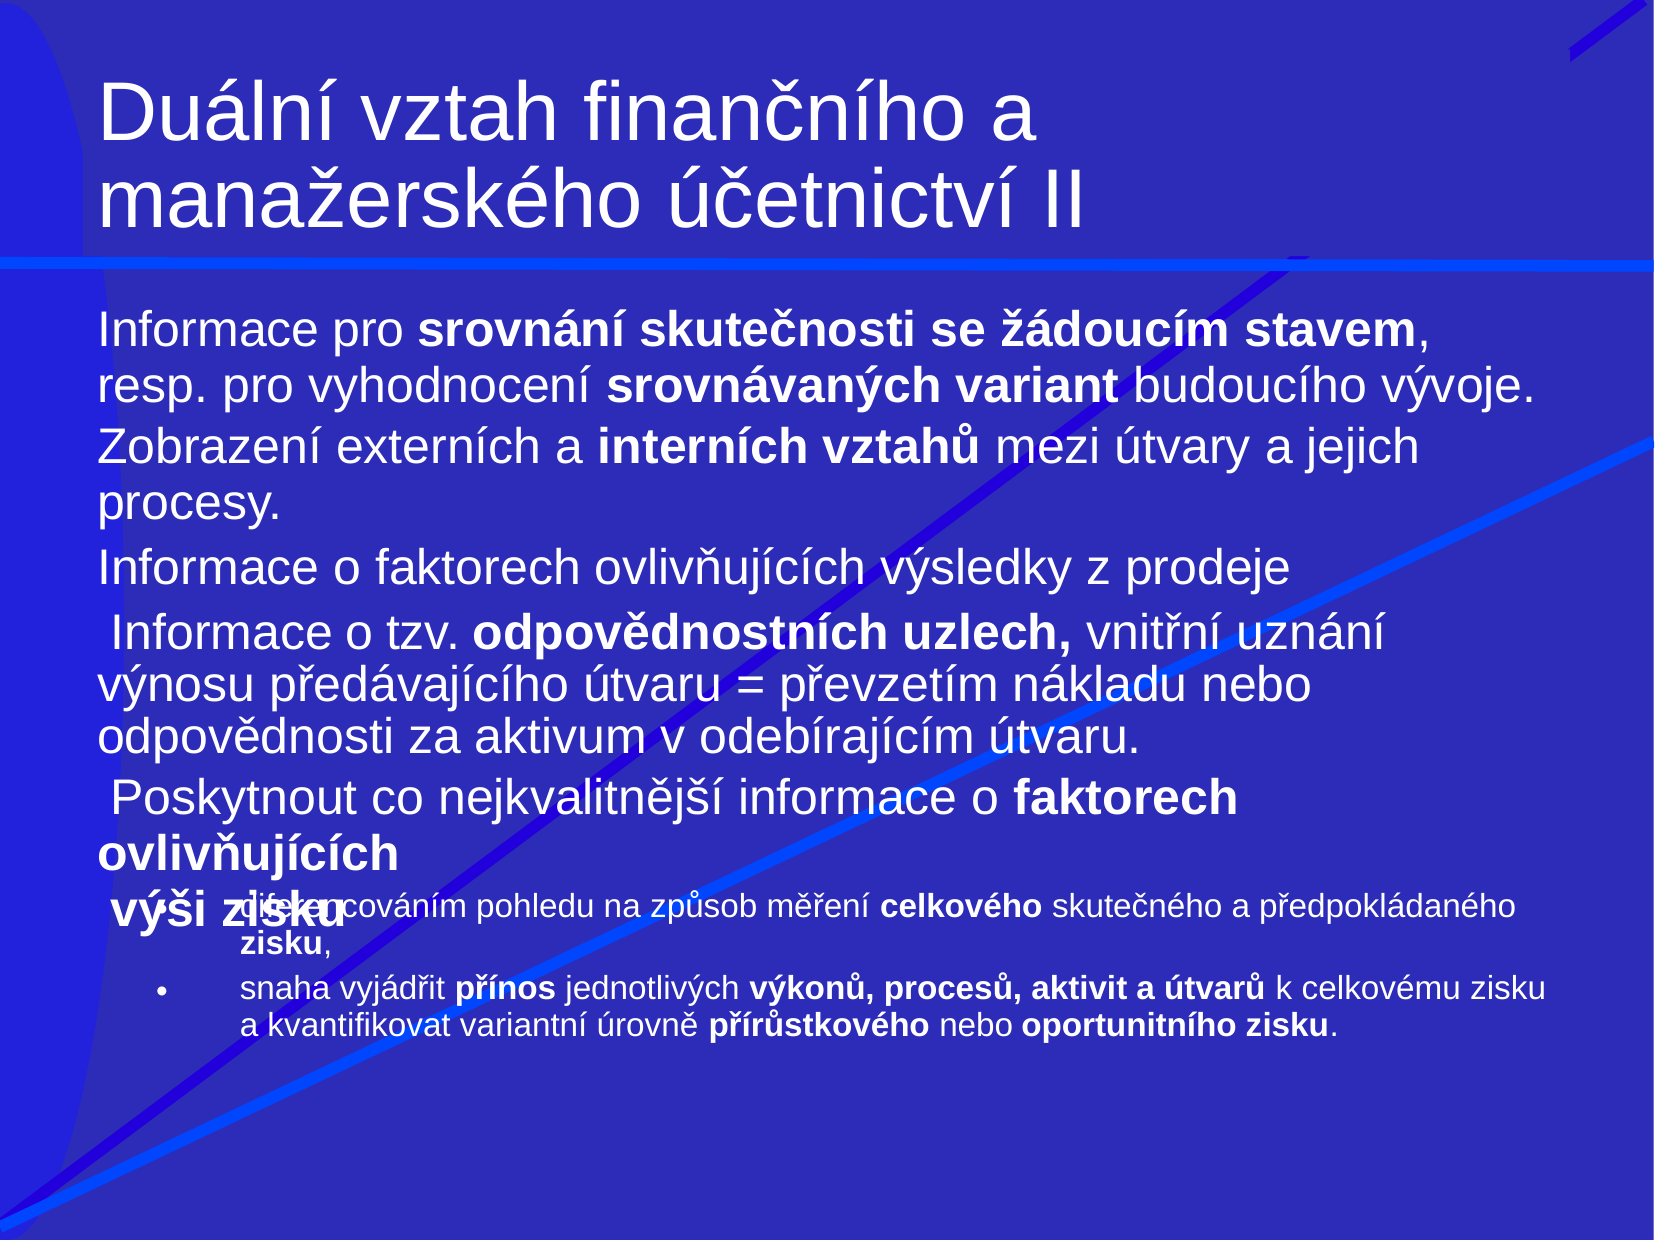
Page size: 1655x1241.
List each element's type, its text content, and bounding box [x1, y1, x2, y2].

text_box • [153, 968, 170, 1009]
list Informace pro srovnání skutečnosti se žádoucím stavem, resp. pro vyhodnocení srovnávaných variant budoucího vývoje. Zobrazení externích a interních vztahů mezi útvary a jejich procesy. Informace o faktorech ovlivňujících výsledky z prodeje Informace o tzv. odpovědnostních uzlech, vnitřní uznání výnosu předávajícího útvaru = převzetím nákladu nebo odpovědnosti za aktivum v odebírajícím útvaru. Poskytnout co nejkvalitnější informace o faktorech ovlivňujících výši zisku [95, 300, 1559, 1006]
title Duální vztah finančního a manažerského účetnictví II [95, 70, 1559, 278]
text_box [82, 49, 1571, 257]
text_box • [153, 886, 170, 927]
text_box diferencováním pohledu na způsob měření celkového skutečného a předpokládaného zisku, snaha vyjádřit přínos jednotlivých výkonů, procesů, aktivit a útvarů k celkovému zisku a kvantifikovat variantní úrovně přírůstkového nebo oportunitního zisku. [237, 886, 1550, 1044]
